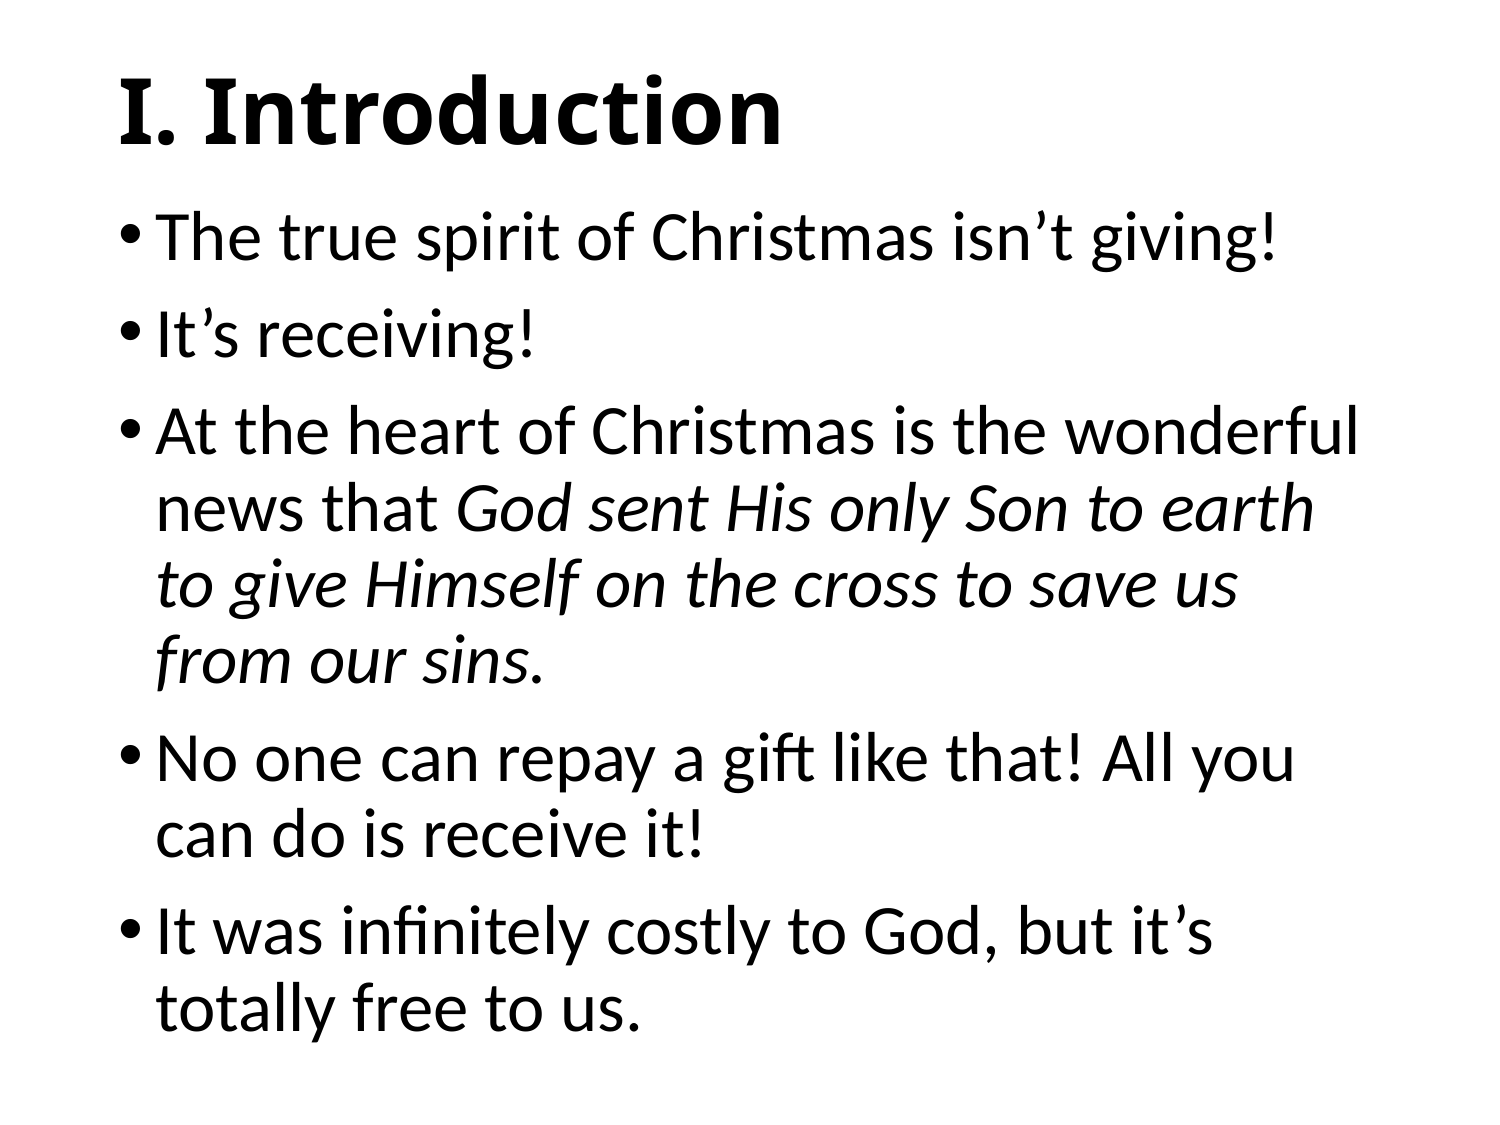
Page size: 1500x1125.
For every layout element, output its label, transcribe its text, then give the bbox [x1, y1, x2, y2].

list The true spirit of Christmas isn’t giving! It’s receiving! At the heart of Christmas is the wonderful news that God sent His only Son to earth to give Himself on the cross to save us from our sins. No one can repay a gift like that! All you can do is receive it! It was infinitely costly to God, but it’s totally free to us. [103, 191, 1397, 906]
title I. Introduction [103, 5, 1397, 191]
